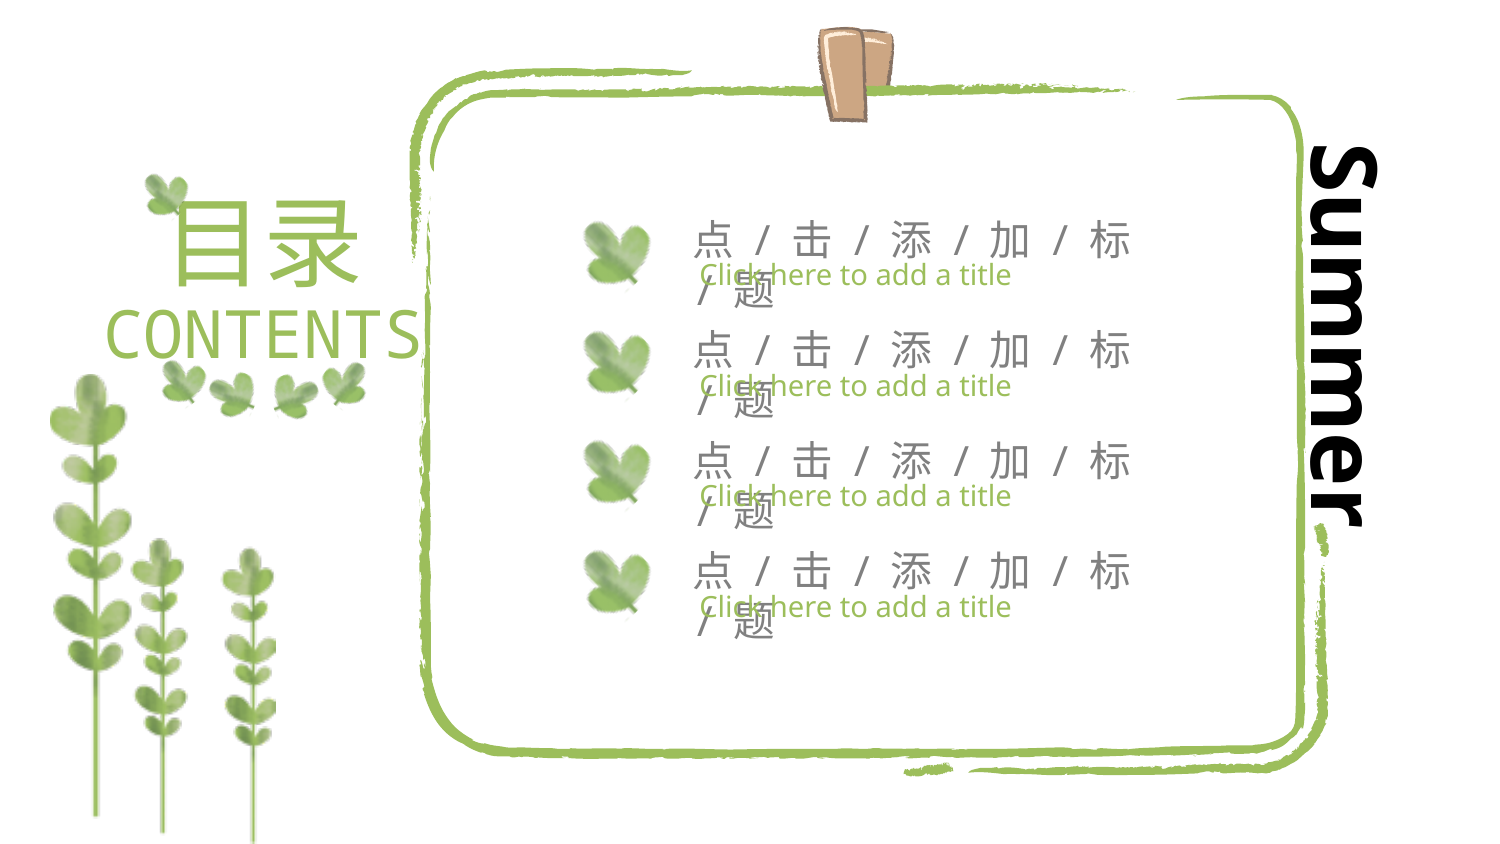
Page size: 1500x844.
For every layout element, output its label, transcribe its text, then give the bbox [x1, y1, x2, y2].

text_box Summer [1330, 110, 1411, 561]
picture [49, 349, 384, 844]
picture [128, 161, 198, 232]
picture [569, 217, 652, 293]
text_box 目录 [70, 171, 409, 285]
picture [569, 327, 652, 402]
picture [569, 546, 652, 622]
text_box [409, 26, 1330, 777]
text_box CONTENTS [70, 285, 409, 380]
picture [569, 437, 652, 512]
